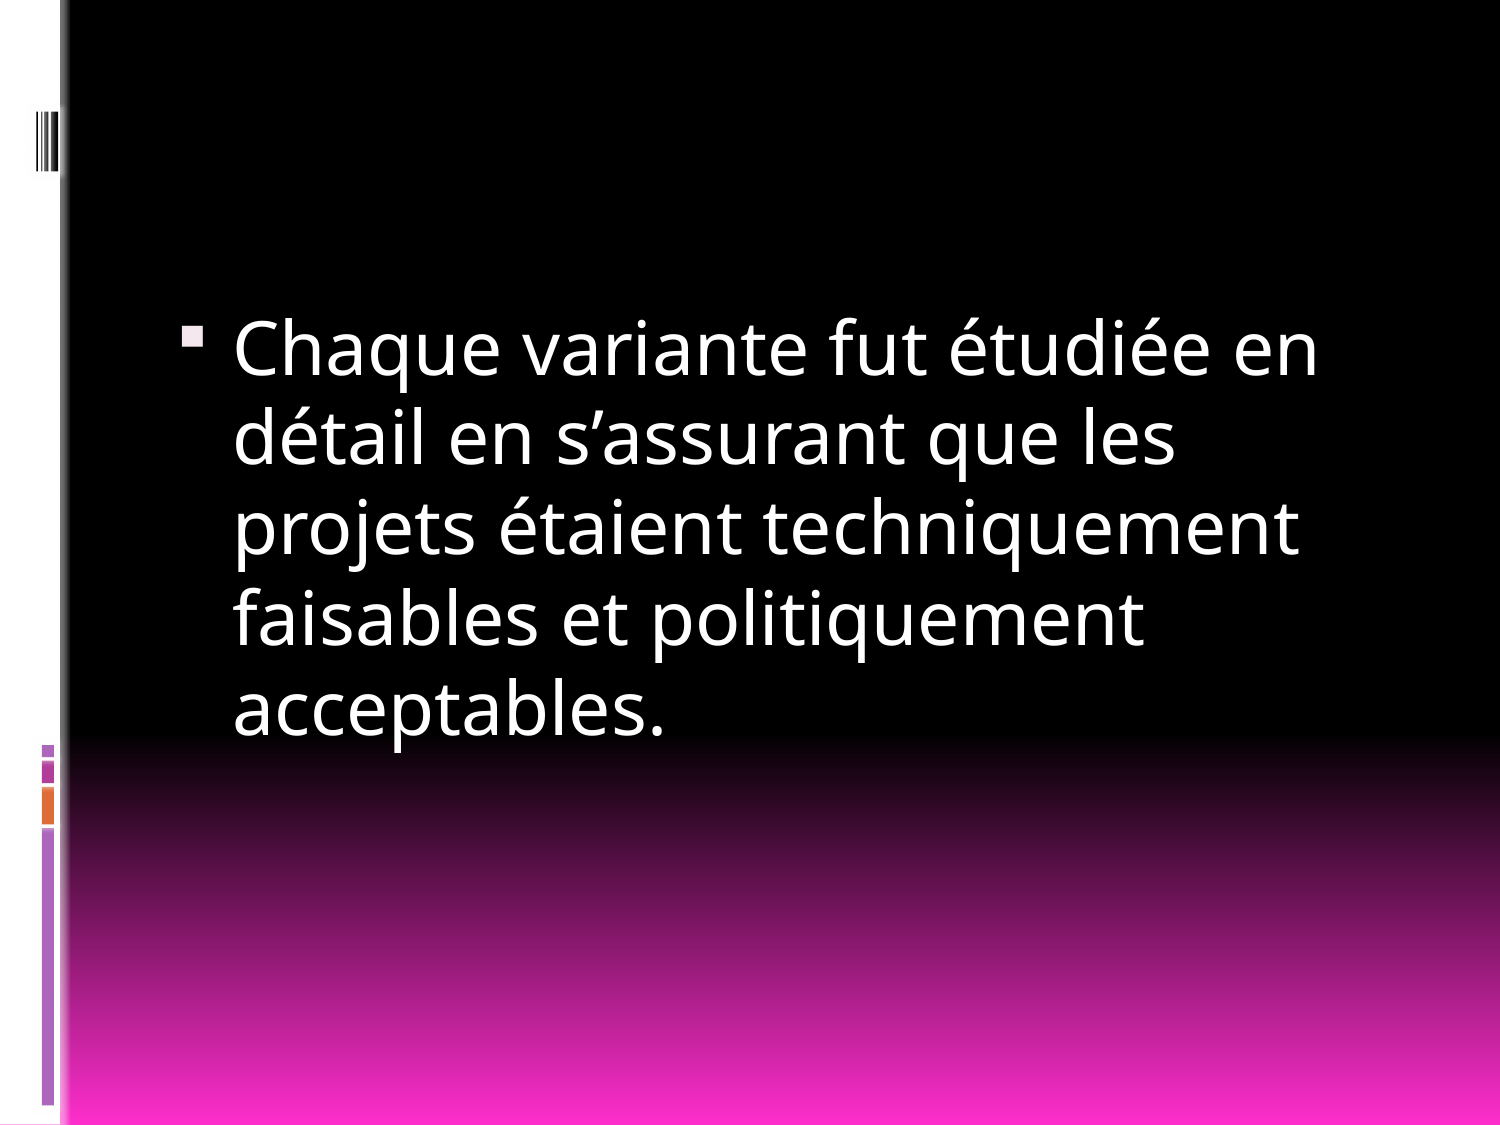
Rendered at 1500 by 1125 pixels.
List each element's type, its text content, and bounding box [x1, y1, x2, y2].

list Chaque variante fut étudiée en détail en s’assurant que les projets étaient techniquement faisables et politiquement acceptables. [150, 292, 1425, 1043]
